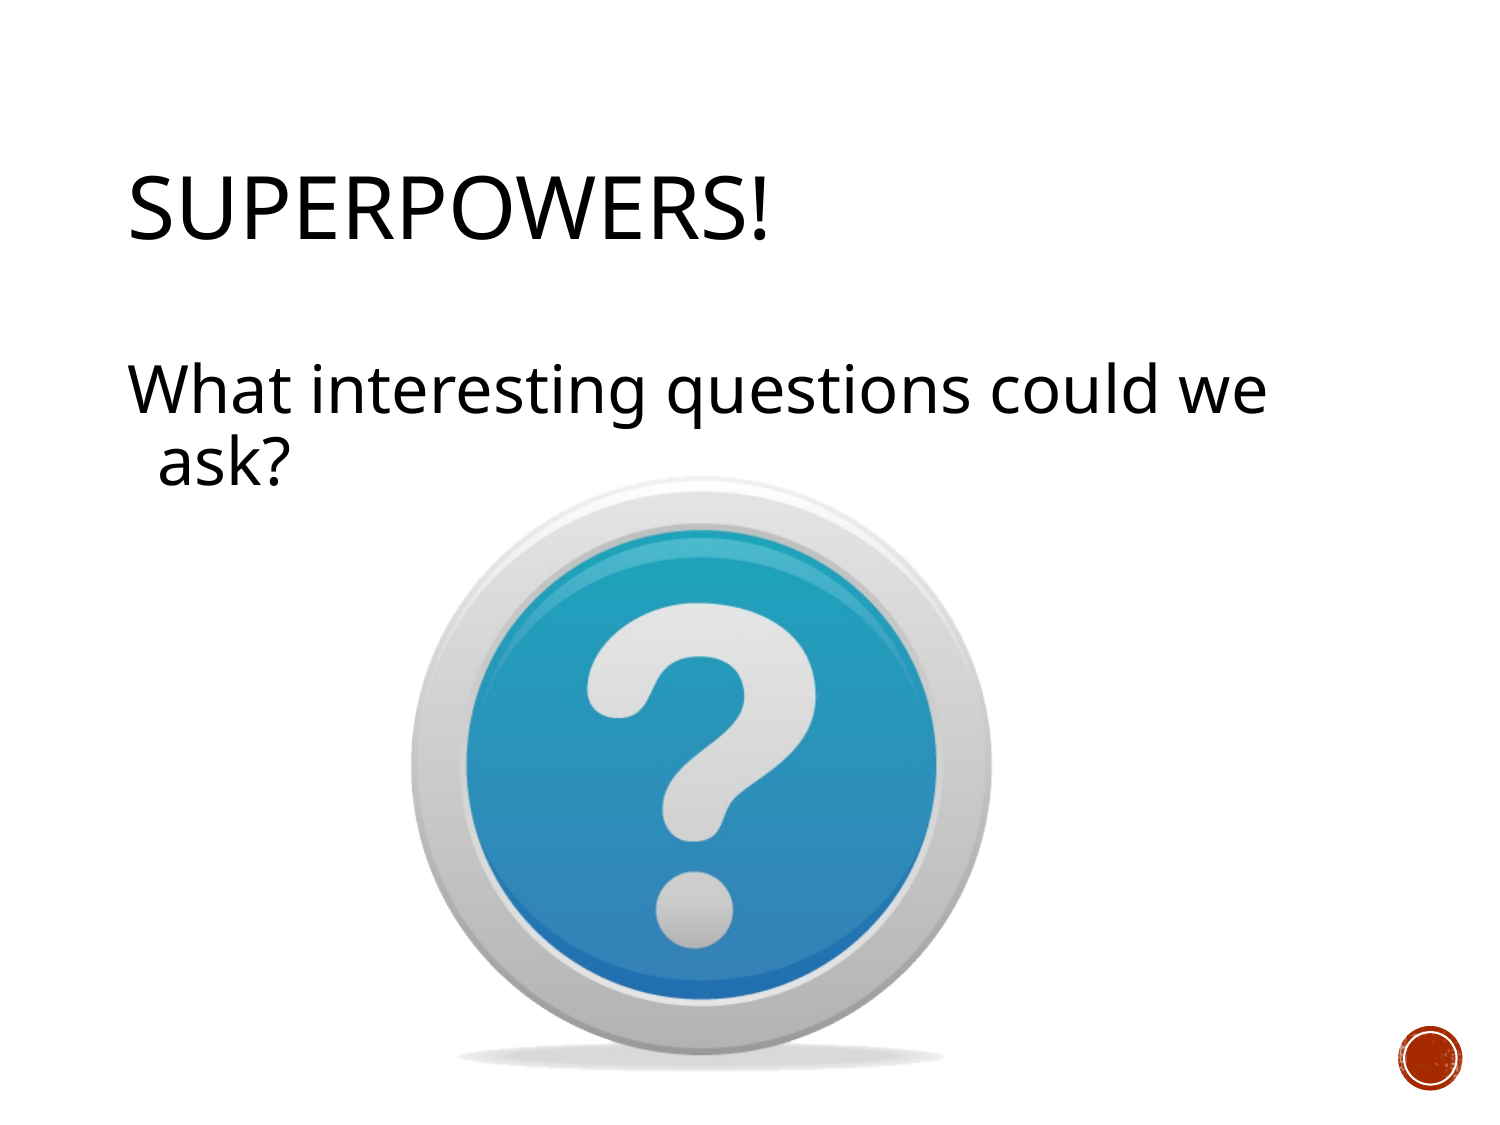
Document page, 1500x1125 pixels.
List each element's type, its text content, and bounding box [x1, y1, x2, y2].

picture [373, 463, 1024, 1105]
list What interesting questions could we ask? [112, 348, 1388, 1013]
title Superpowers! [112, 79, 1388, 344]
